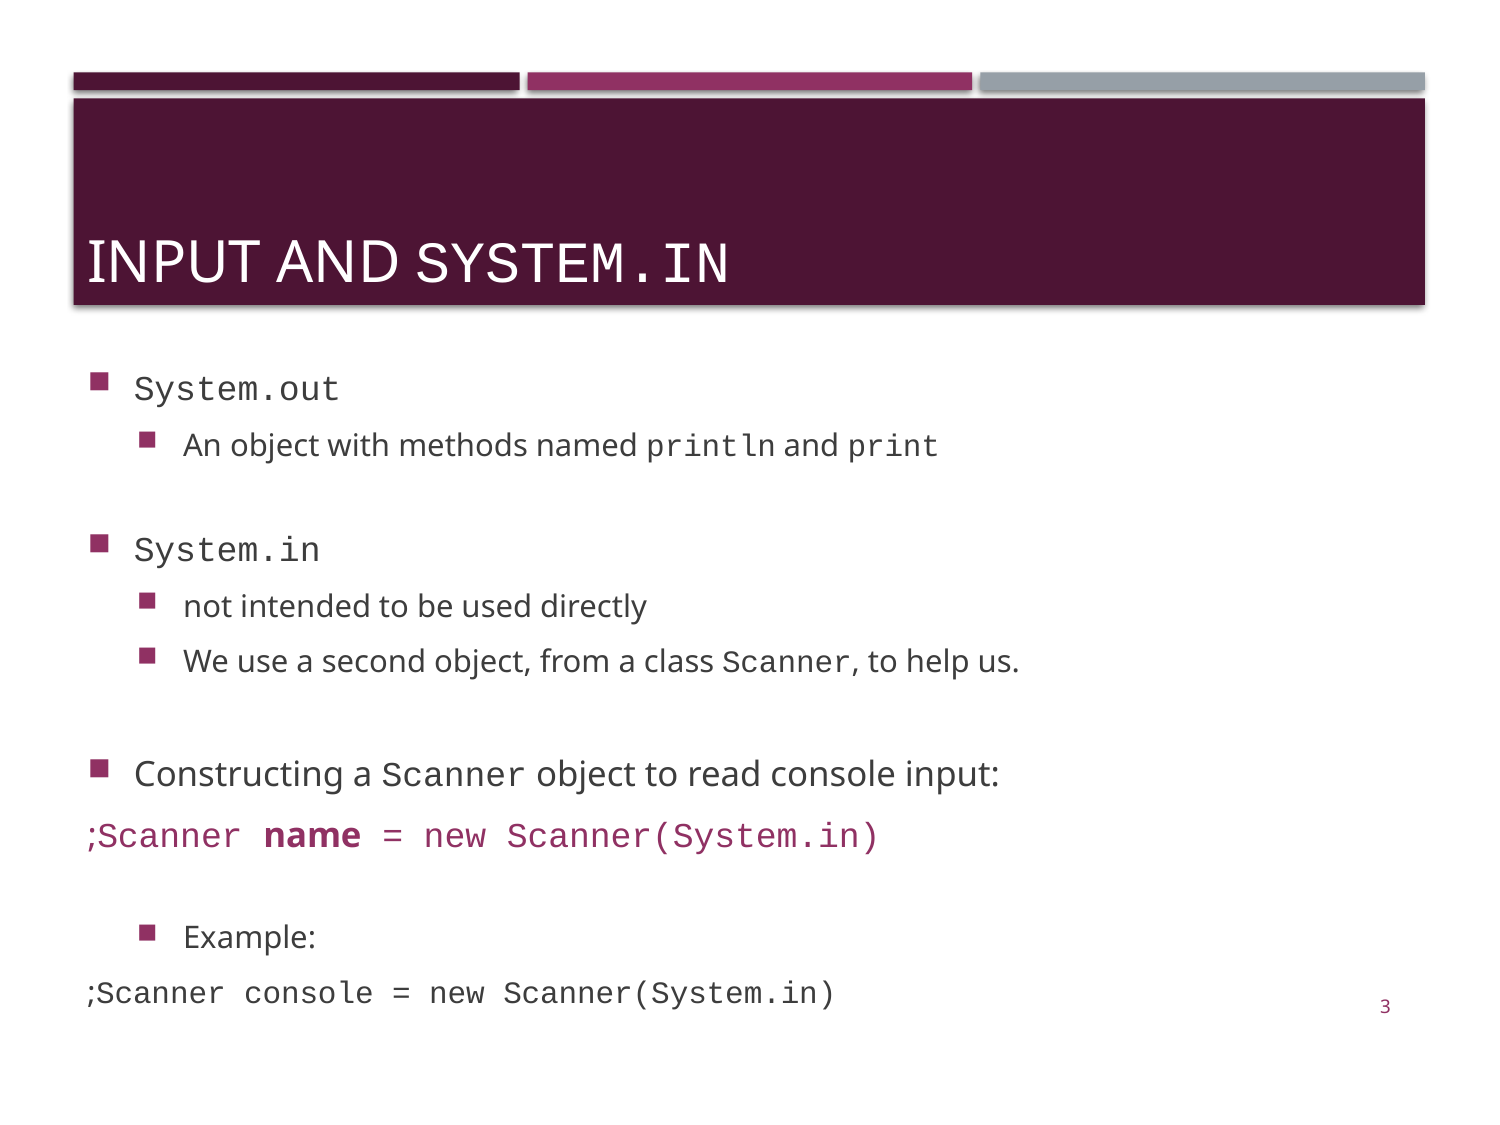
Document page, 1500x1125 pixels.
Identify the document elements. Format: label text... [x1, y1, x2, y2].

title Input and System.in [72, 104, 1439, 302]
list System.out An object with methods named println and print System.in not intended to be used directly We use a second object, from a class Scanner, to help us. Constructing a Scanner object to read console input: Scanner name = new Scanner(System.in); Example: Scanner console = new Scanner(System.in); [72, 357, 1439, 1019]
slide_number 3 [1279, 977, 1406, 1037]
